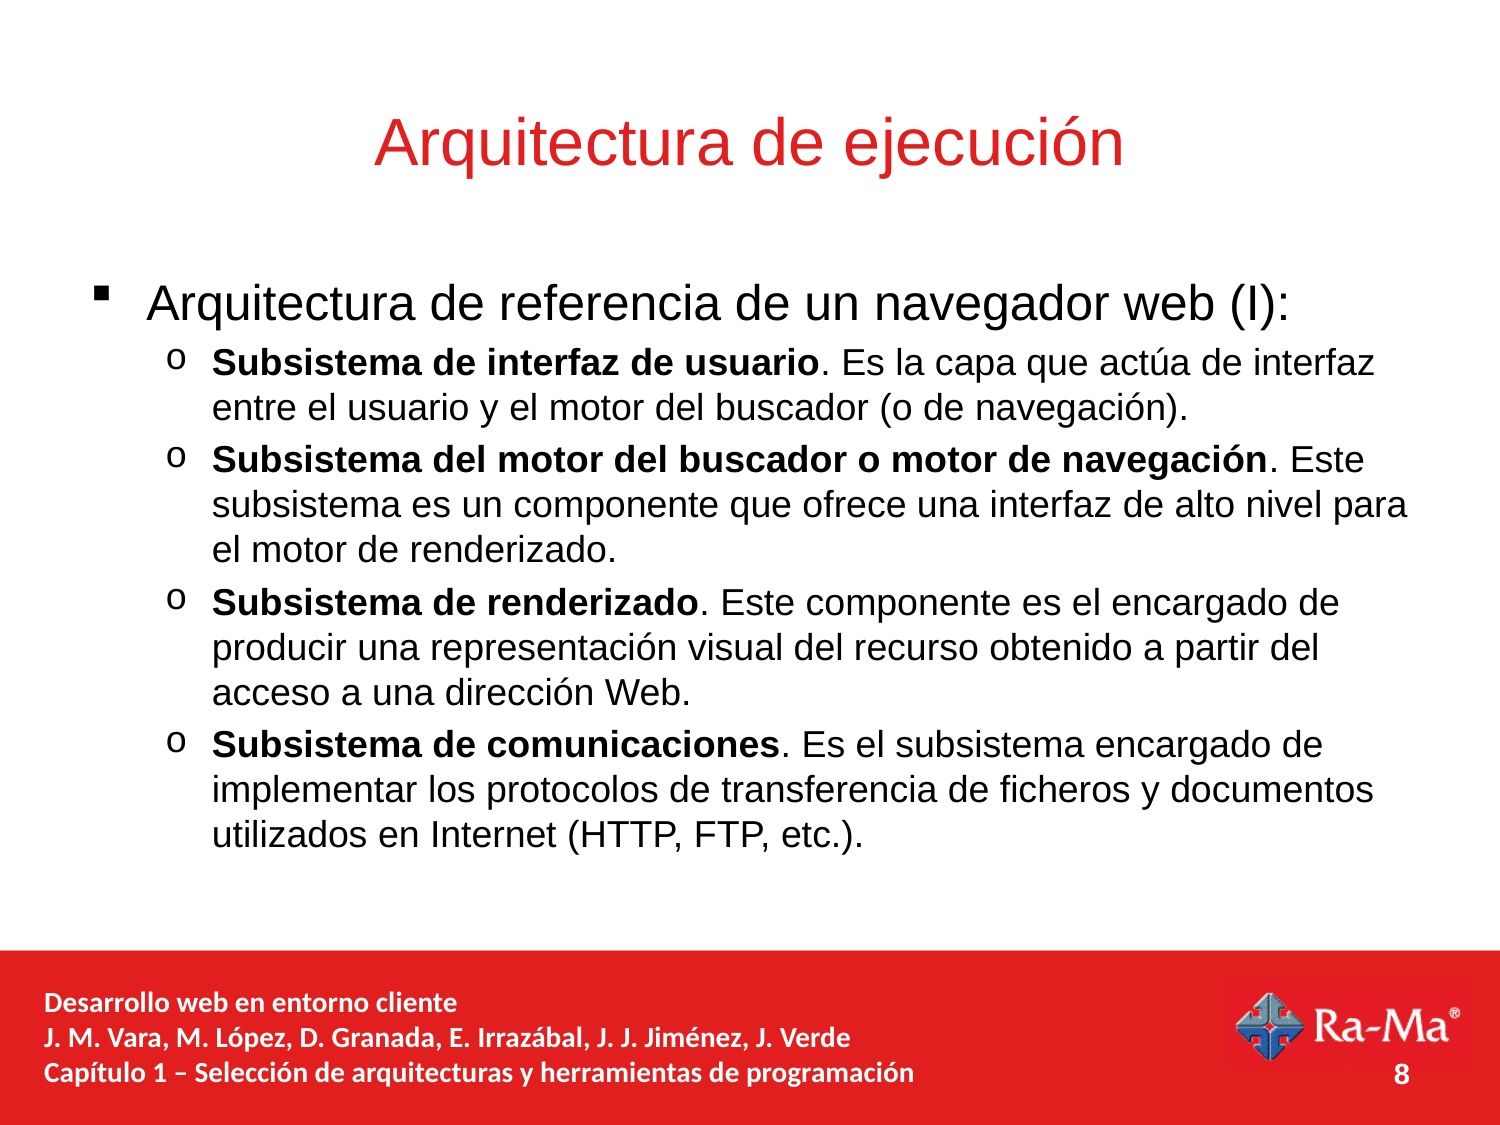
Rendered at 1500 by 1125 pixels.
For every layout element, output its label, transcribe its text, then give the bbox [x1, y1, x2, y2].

title Arquitectura de ejecución [75, 45, 1425, 233]
footer Desarrollo web en entorno cliente J. M. Vara, M. López, D. Granada, E. Irrazábal, J. J. Jiménez, J. Verde Capítulo 1 – Selección de arquitecturas y herramientas de programación [29, 975, 1058, 1094]
picture [0, 0, 1500, 1125]
list Arquitectura de referencia de un navegador web (I): Subsistema de interfaz de usuario. Es la capa que actúa de interfaz entre el usuario y el motor del buscador (o de navegación). Subsistema del motor del buscador o motor de navegación. Este subsistema es un componente que ofrece una interfaz de alto nivel para el motor de renderizado. Subsistema de renderizado. Este componente es el encargado de producir una representación visual del recurso obtenido a partir del acceso a una dirección Web. Subsistema de comunicaciones. Es el subsistema encargado de implementar los protocolos de transferencia de ficheros y documentos utilizados en Internet (HTTP, FTP, etc.). [75, 262, 1425, 929]
slide_number 8 [1074, 1042, 1425, 1103]
